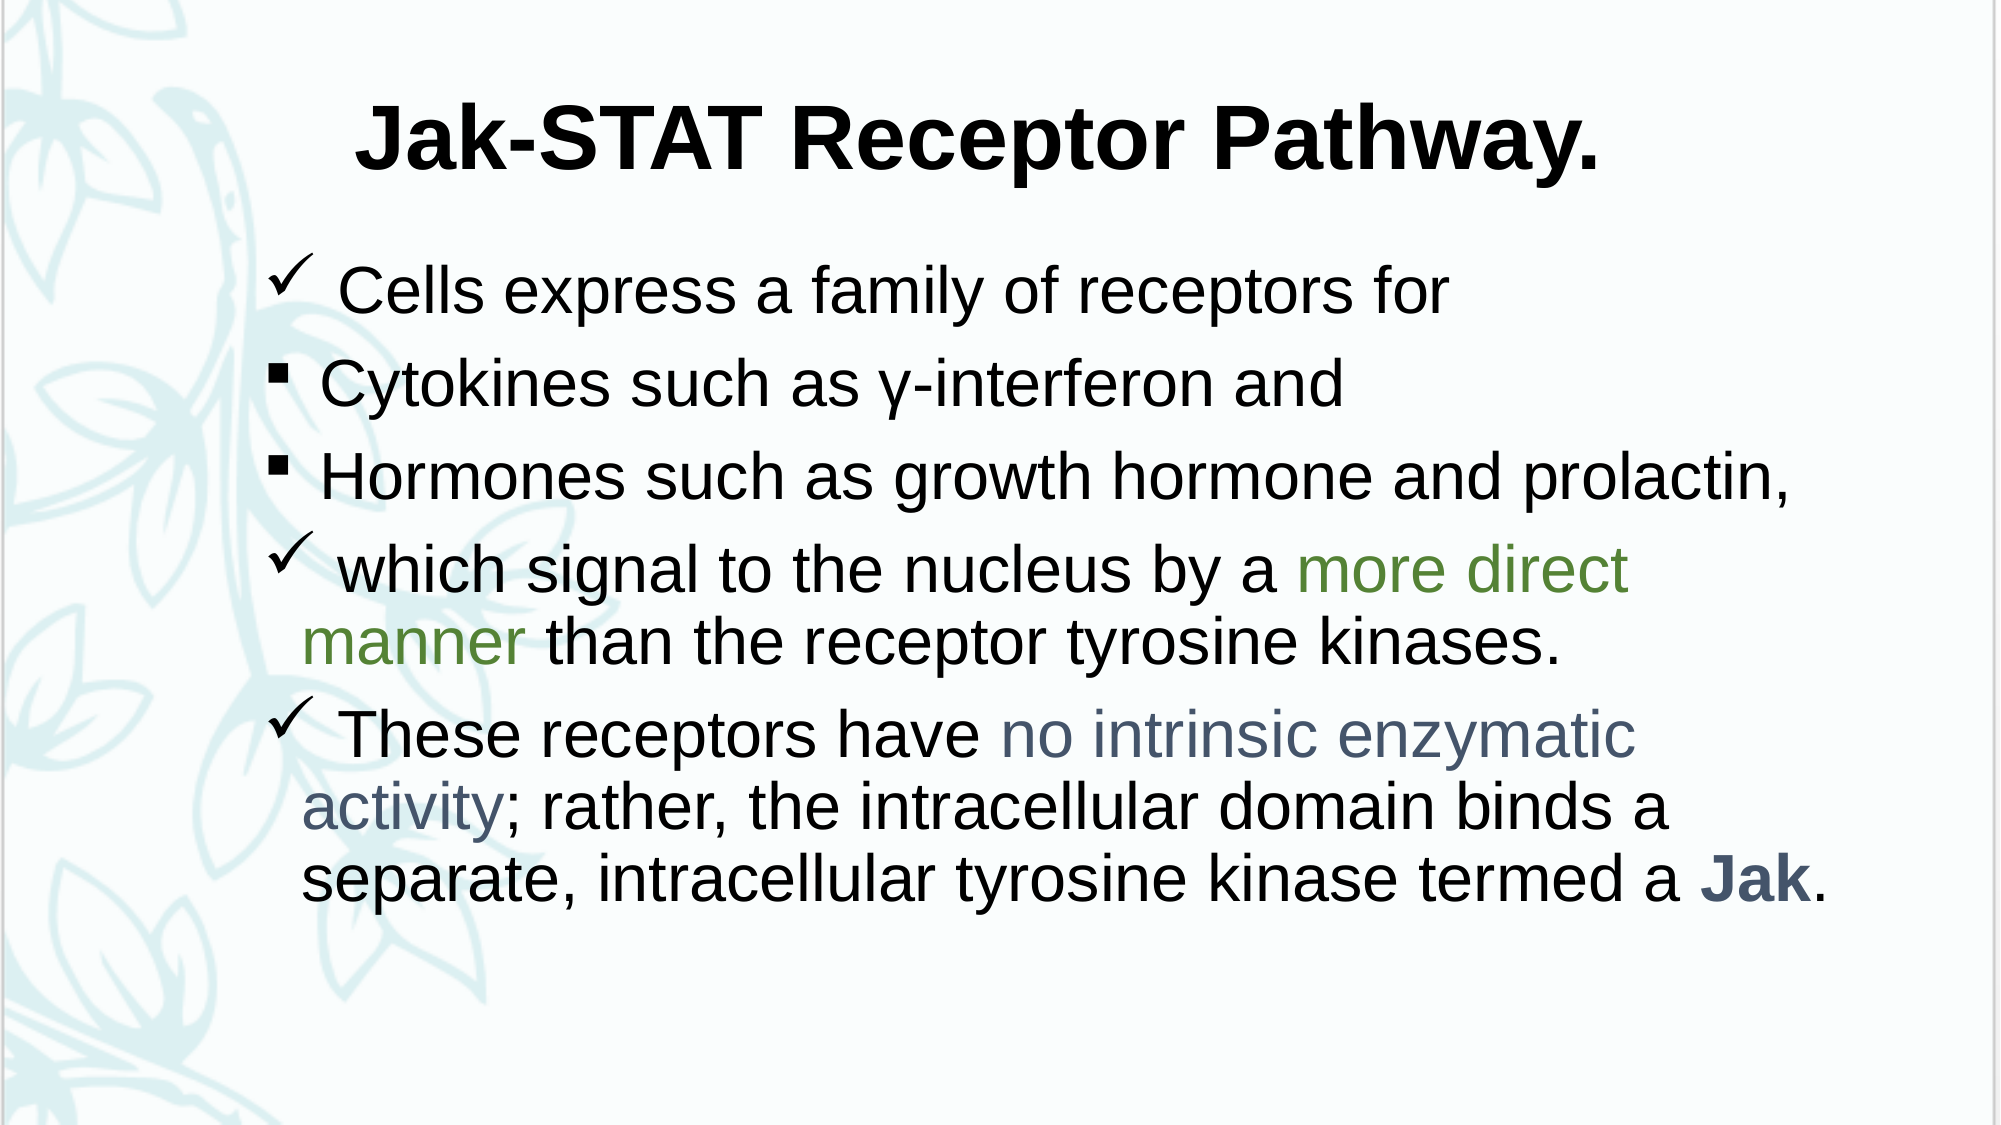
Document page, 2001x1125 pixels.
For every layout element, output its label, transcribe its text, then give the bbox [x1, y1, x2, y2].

picture [0, 0, 2001, 1125]
title Jak-STAT Receptor Pathway. [339, 31, 2000, 249]
list Cells express a family of receptors for Cytokines such as γ-interferon and Hormones such as growth hormone and prolactin, which signal to the nucleus by a more direct manner than the receptor tyrosine kinases. These receptors have no intrinsic enzymatic activity; rather, the intracellular domain binds a separate, intracellular tyrosine kinase termed a Jak. [248, 248, 1887, 1125]
